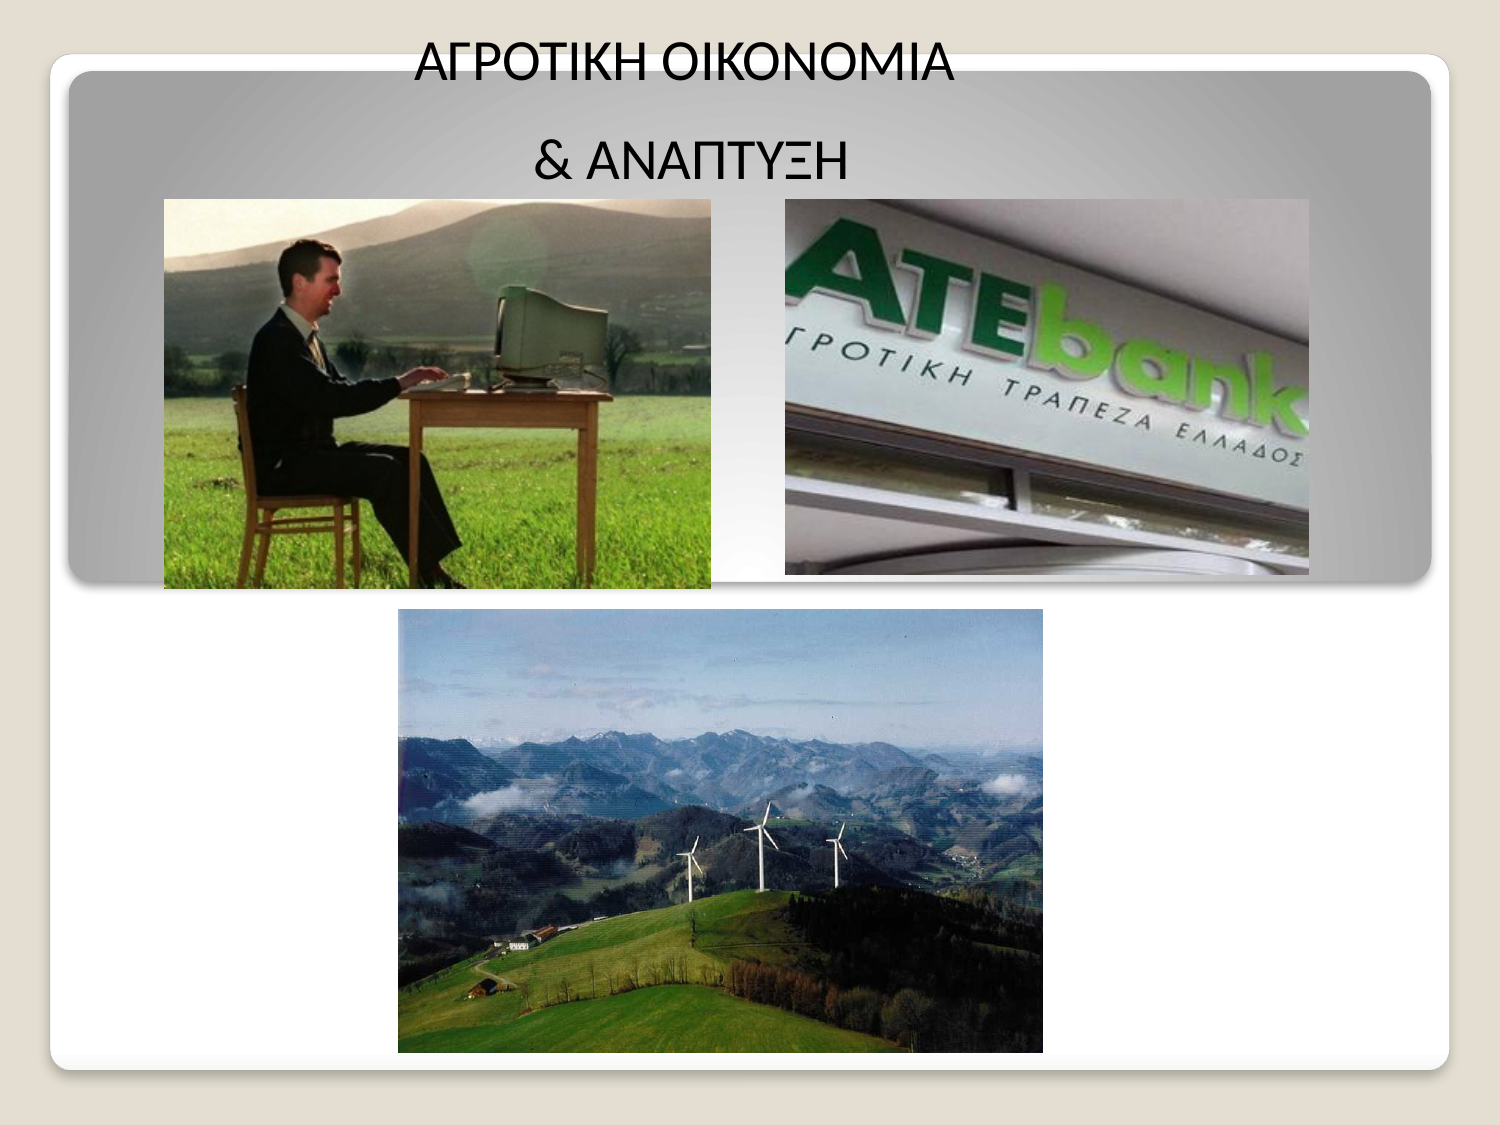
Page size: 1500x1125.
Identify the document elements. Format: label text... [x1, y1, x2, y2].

picture [784, 198, 1309, 575]
text_box ΑΓΡΟΤΙΚΗ ΟΙΚΟΝΟΜΙΑ & ΑΝΑΠΤΥΞΗ [159, 14, 1211, 199]
picture [163, 198, 712, 589]
picture [398, 609, 1043, 1053]
